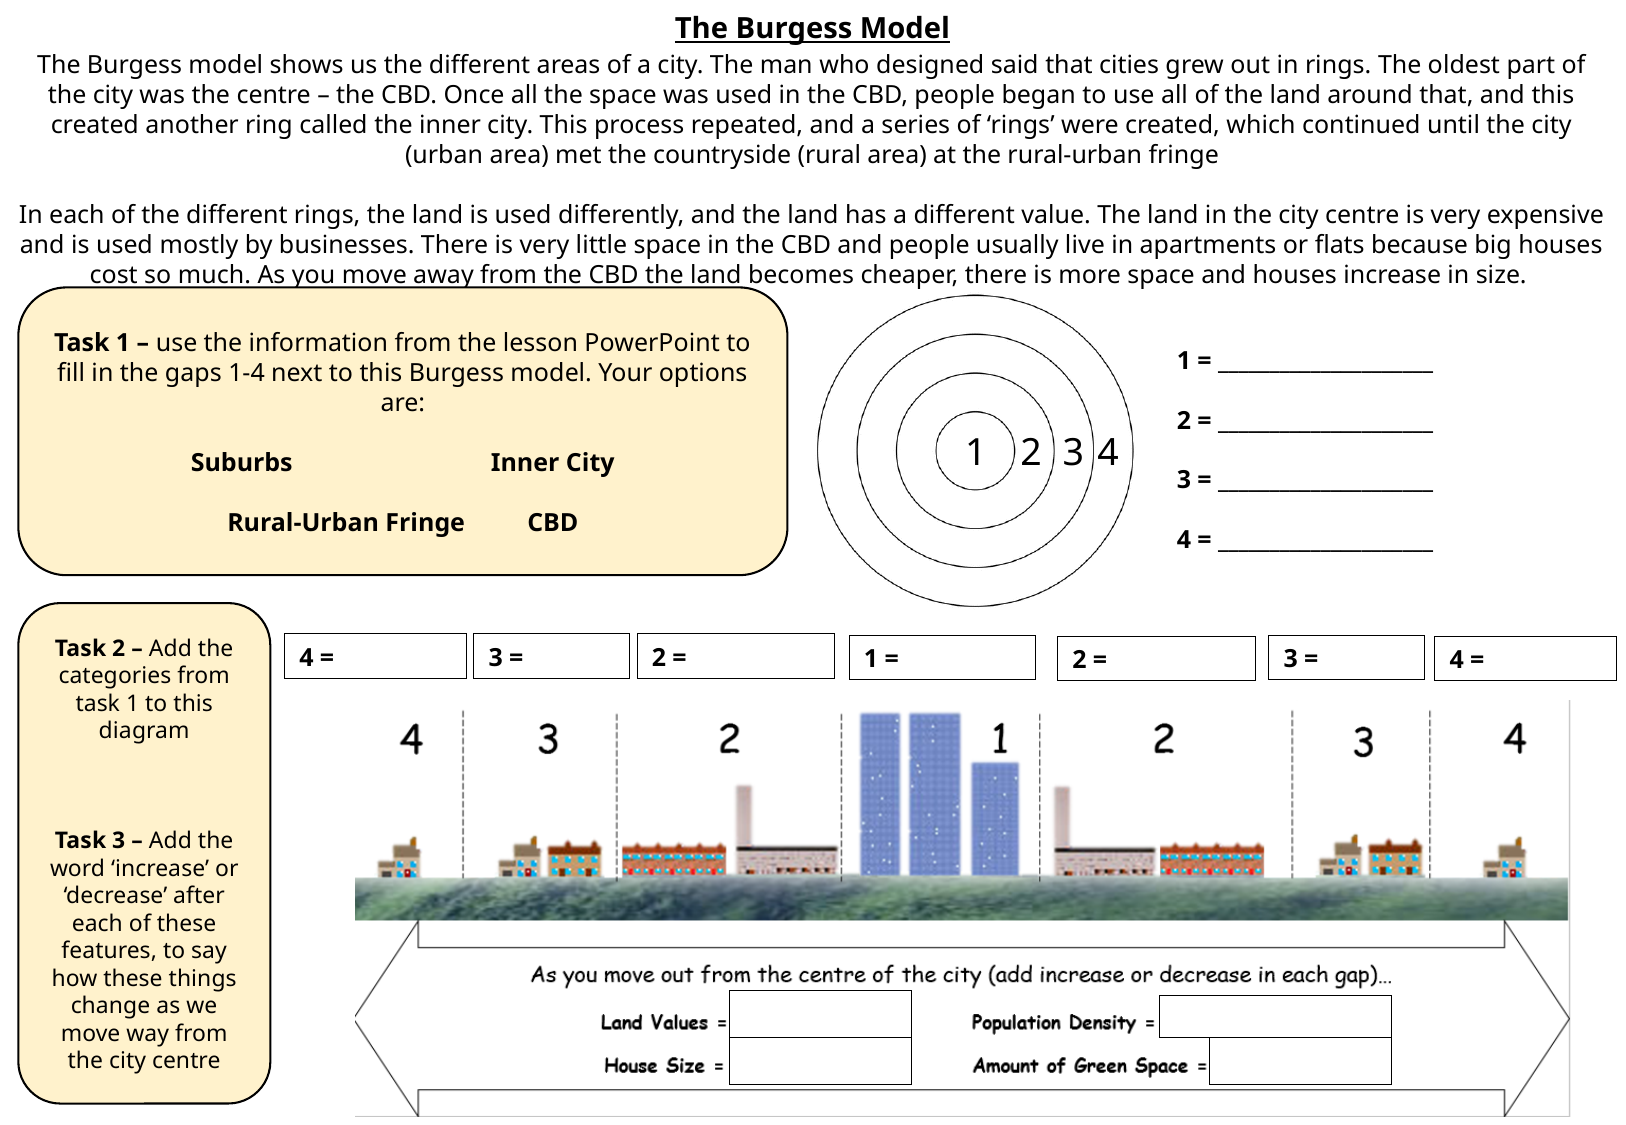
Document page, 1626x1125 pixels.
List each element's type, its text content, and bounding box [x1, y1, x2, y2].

picture [796, 285, 1153, 616]
text_box 4 = [1434, 636, 1617, 681]
text_box The Burgess Model The Burgess model shows us the different areas of a city. The man who designed said that cities grew out in rings. The oldest part of the city was the centre – the CBD. Once all the space was used in the CBD, people began to use all of the land around that, and this created another ring called the inner city. This process repeated, and a series of ‘rings’ were created, which continued until the city (urban area) met the countryside (rural area) at the rural-urban fringe In each of the different rings, the land is used differently, and the land has a different value. The land in the city centre is very expensive and is used mostly by businesses. There is very little space in the CBD and people usually live in apartments or flats because big houses cost so much. As you move away from the CBD the land becomes cheaper, there is more space and houses increase in size. [0, 1, 1625, 296]
text_box 4 = [284, 633, 467, 679]
text_box 3 = [473, 633, 630, 679]
text_box 2 = [1057, 636, 1256, 681]
text_box 2 = [637, 633, 835, 679]
picture [355, 700, 1571, 1117]
text_box 3 = [1268, 635, 1425, 680]
text_box Task 2 – Add the categories from task 1 to this diagram Task 3 – Add the word ‘increase’ or ‘decrease’ after each of these features, to say how these things change as we move way from the city centre [17, 602, 272, 1105]
text_box 1 = [849, 635, 1036, 680]
text_box 1 = _____________________ 2 = _____________________ 3 = _____________________ 4 = _____________________ [1162, 336, 1577, 562]
text_box Task 1 – use the information from the lesson PowerPoint to fill in the gaps 1-4 next to this Burgess model. Your options are: Suburbs Inner City Rural-Urban Fringe CBD [17, 286, 789, 577]
